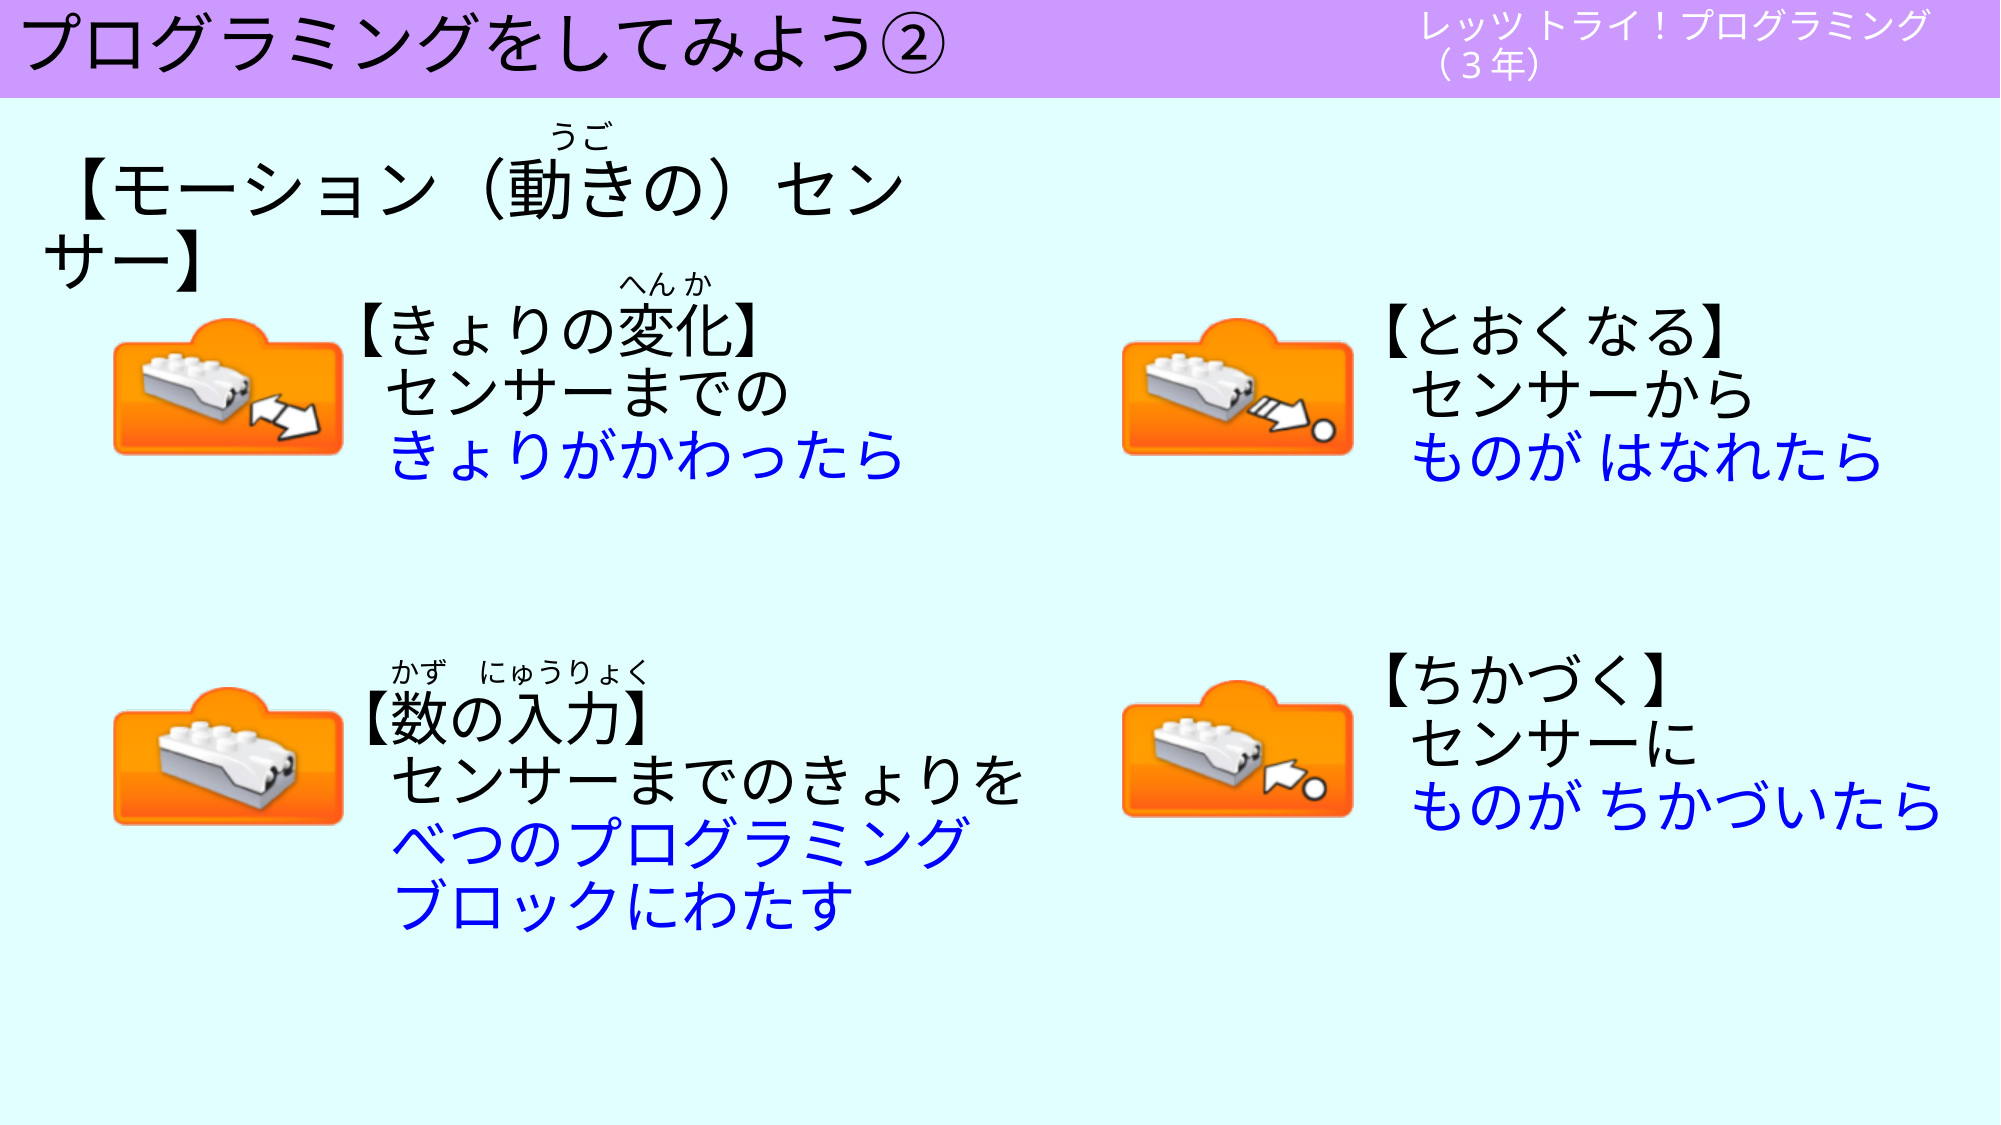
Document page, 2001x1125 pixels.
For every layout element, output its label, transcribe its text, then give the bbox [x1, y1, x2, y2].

text_box かず にゅうりょく 【数の入力】 センサーまでのきょりを べつのプログラミング ブロックにわたす [316, 650, 1072, 956]
text_box 【とおくなる】 センサーから ものが はなれたら [1336, 295, 2000, 545]
picture [1122, 318, 1354, 456]
text_box うご 【モーション（動きの）センサー】 [26, 113, 975, 235]
text_box 【ちかづく】 センサーに ものが ちかづいたら [1336, 644, 2000, 894]
picture [113, 687, 344, 826]
text_box へん か 【きょりの変化】 センサーまでの きょりがかわったら [311, 262, 975, 512]
picture [113, 318, 344, 456]
title プログラミングをしてみよう② [0, 0, 1285, 94]
picture [1122, 680, 1354, 818]
